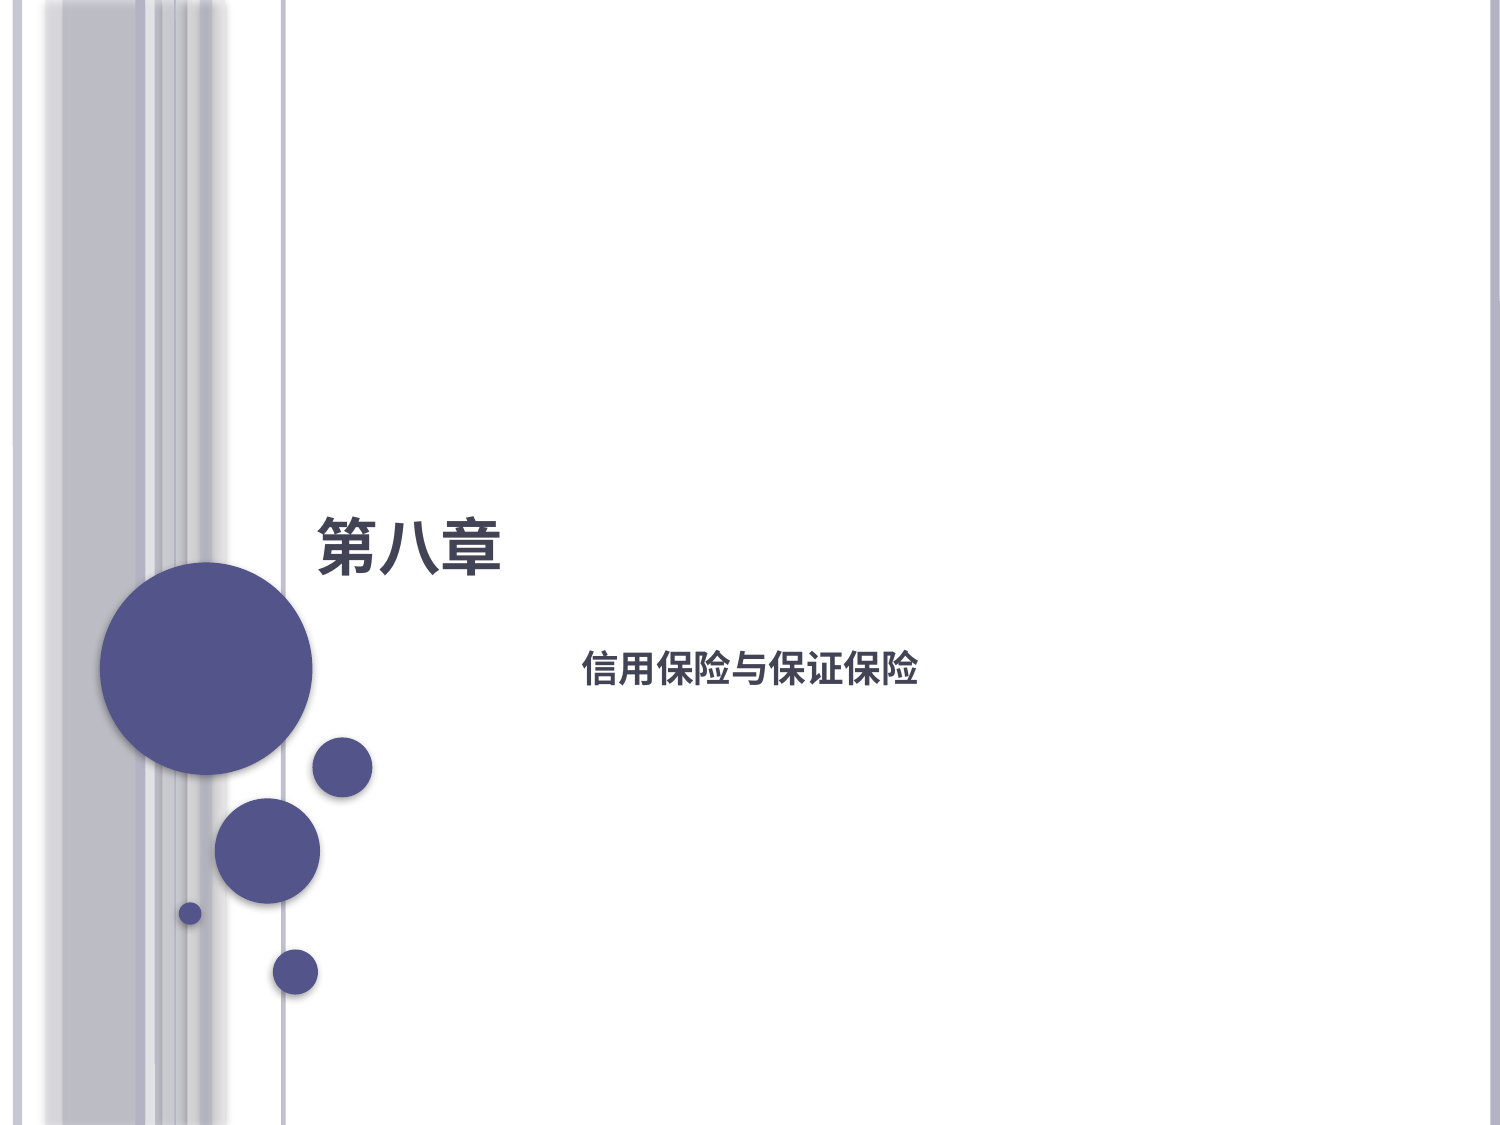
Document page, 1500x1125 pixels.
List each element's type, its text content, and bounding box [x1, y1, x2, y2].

subtitle 信用保险与保证保险 [224, 637, 1276, 926]
title 第八章 [301, 349, 1388, 591]
